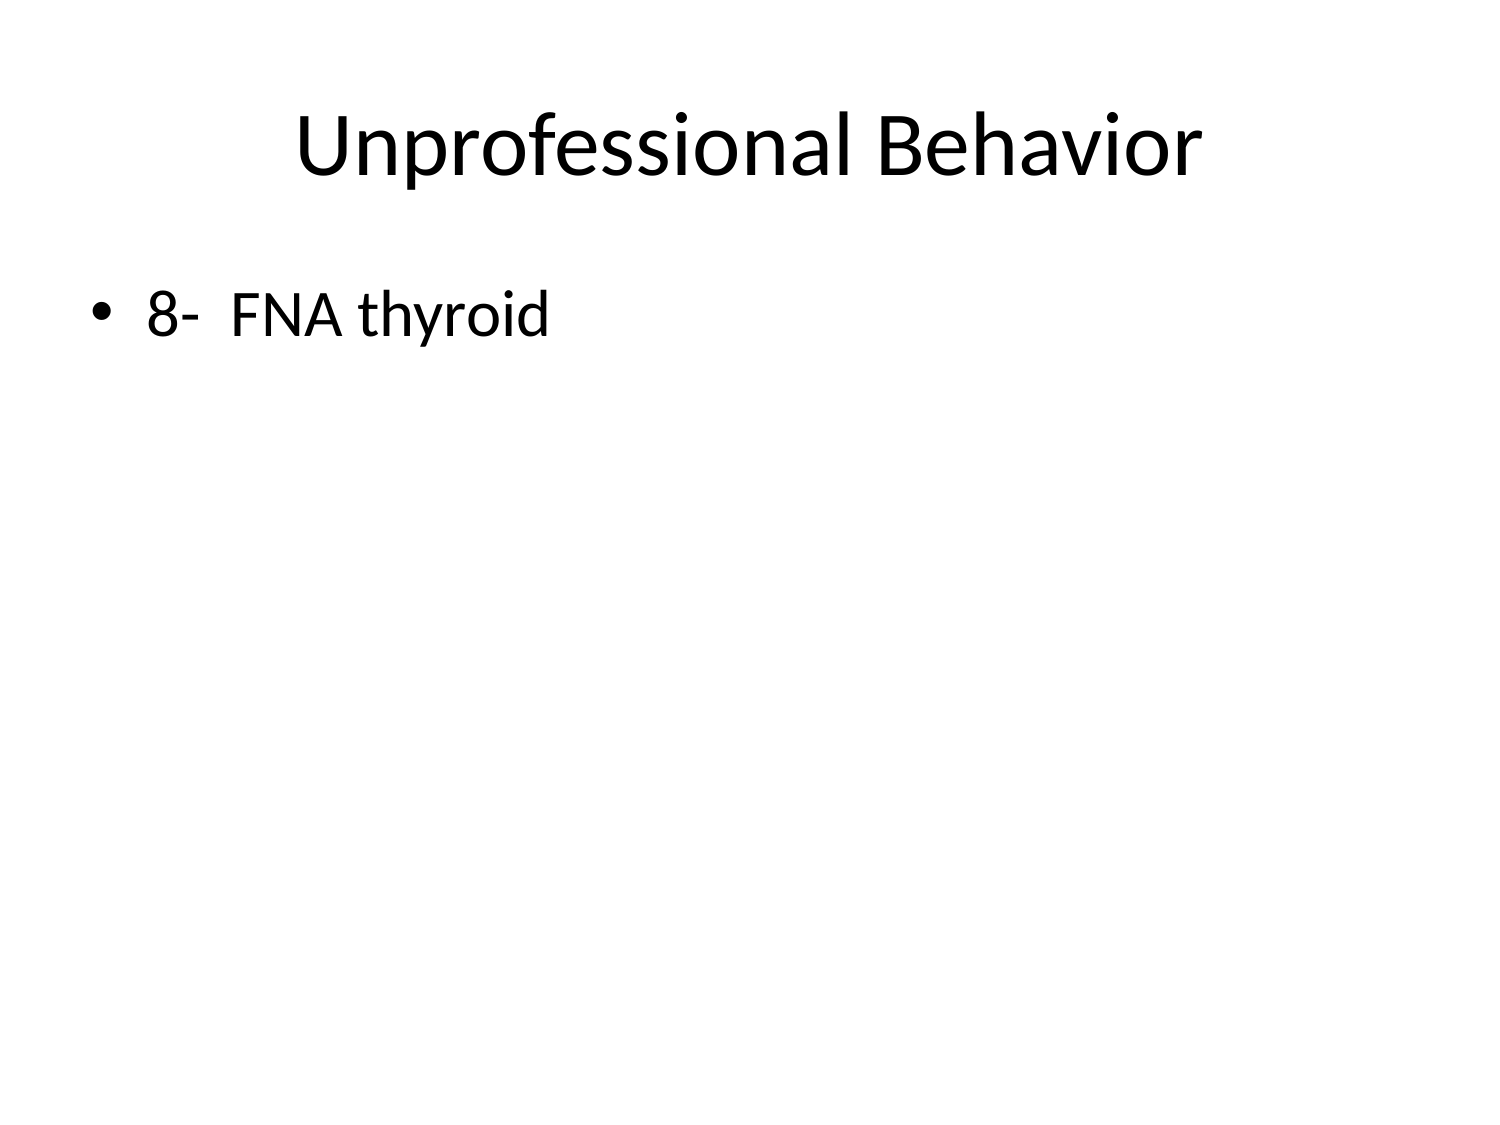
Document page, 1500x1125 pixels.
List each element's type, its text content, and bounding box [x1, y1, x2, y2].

list 8- FNA thyroid [75, 262, 1425, 1005]
title Unprofessional Behavior [75, 45, 1425, 233]
